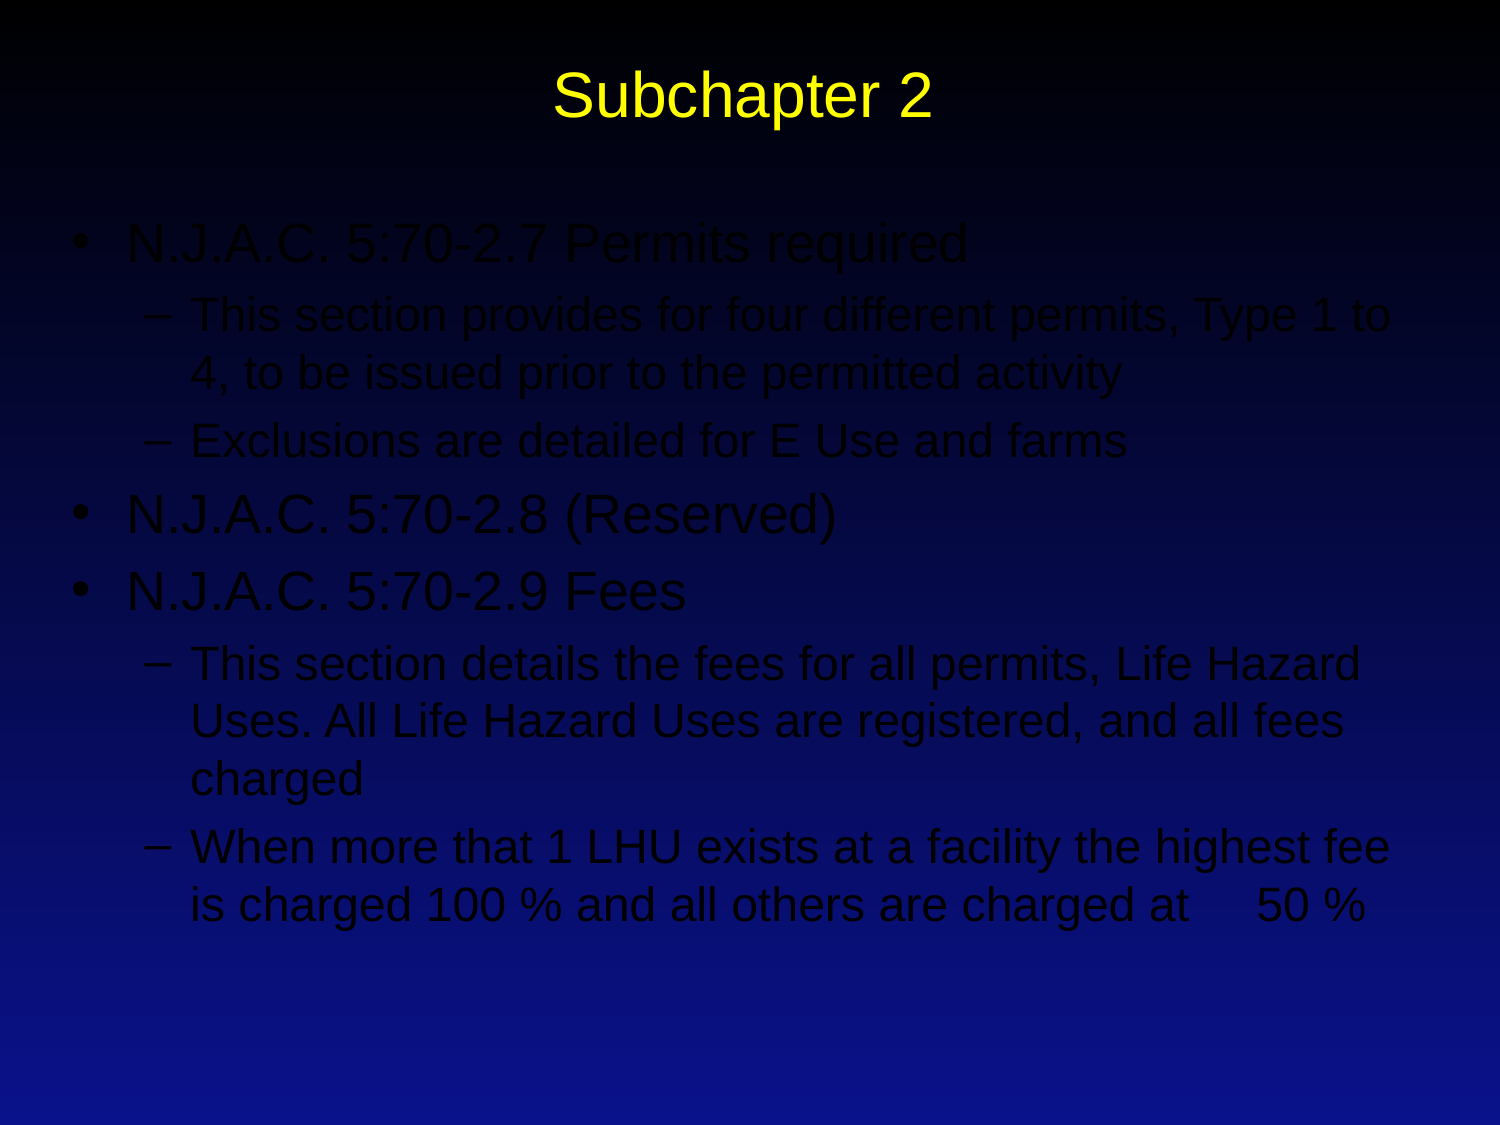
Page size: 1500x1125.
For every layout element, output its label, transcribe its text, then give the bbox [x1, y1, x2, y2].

title Subchapter 2 [125, 45, 1363, 138]
list N.J.A.C. 5:70-2.7 Permits required This section provides for four different permits, Type 1 to 4, to be issued prior to the permitted activity Exclusions are detailed for E Use and farms N.J.A.C. 5:70-2.8 (Reserved) N.J.A.C. 5:70-2.9 Fees This section details the fees for all permits, Life Hazard Uses. All Life Hazard Uses are registered, and all fees charged When more that 1 LHU exists at a facility the highest fee is charged 100 % and all others are charged at 50 % [56, 200, 1444, 943]
